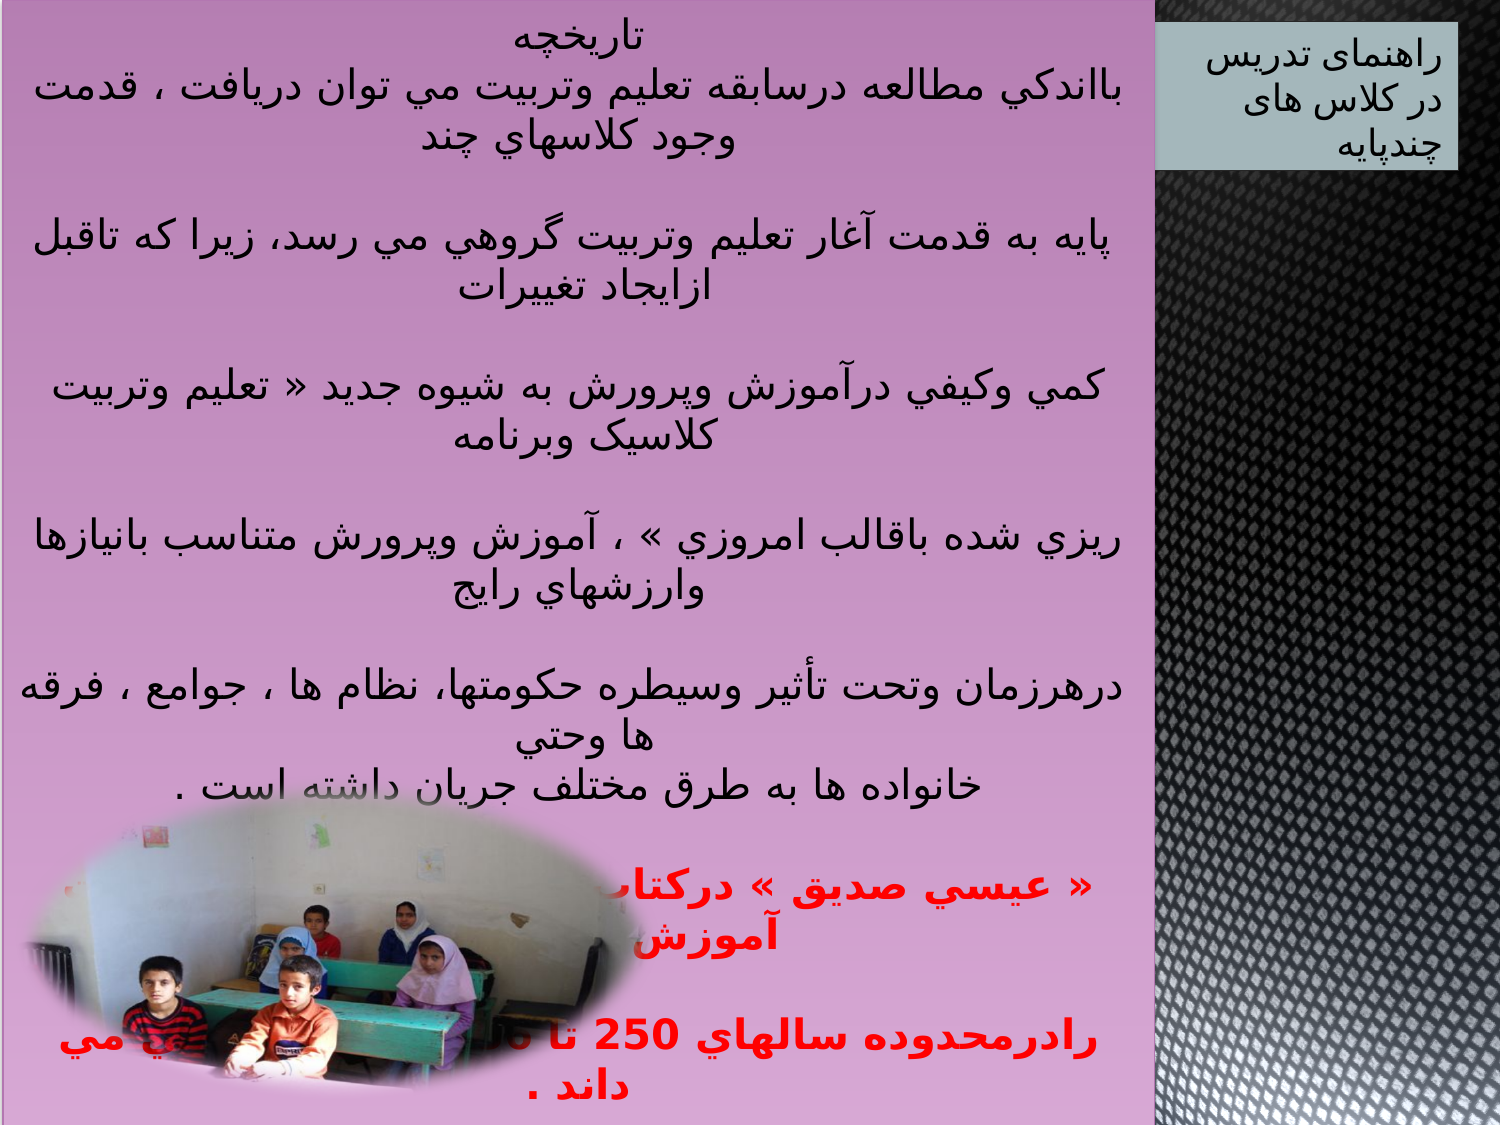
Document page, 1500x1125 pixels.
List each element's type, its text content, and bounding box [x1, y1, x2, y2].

text_box راهنمای تدریس در کلاس های چندپایه [1158, 21, 1459, 171]
picture [12, 774, 662, 1102]
text_box تاریخچه بااندکي مطالعه درسابقه تعليم وتربيت مي توان دريافت ، قدمت وجود کلاسهاي چند پايه به قدمت آغار تعليم وتربيت گروهي مي رسد، زيرا که تاقبل ازايجاد تغييرات کمي وکيفي درآموزش وپرورش به شيوه جديد « تعليم وتربيت کلاسيک وبرنامه ريزي شده باقالب امروزي » ، آموزش وپرورش متناسب بانيازها وارزشهاي رايج درهرزمان وتحت تأثير وسيطره حکومتها، نظام ها ، جوامع ، فرقه ها وحتي خانواده ها به طرق مختلف جريان داشته است . « عيسي صديق » درکتاب تاريخ فرهنگ ايران قدمت آموزش چند پايه اي رادرمحدوده سالهاي 250 تا 256 هجري شمسي مي داند . [2, 0, 1155, 1125]
picture [1155, 0, 1500, 1125]
